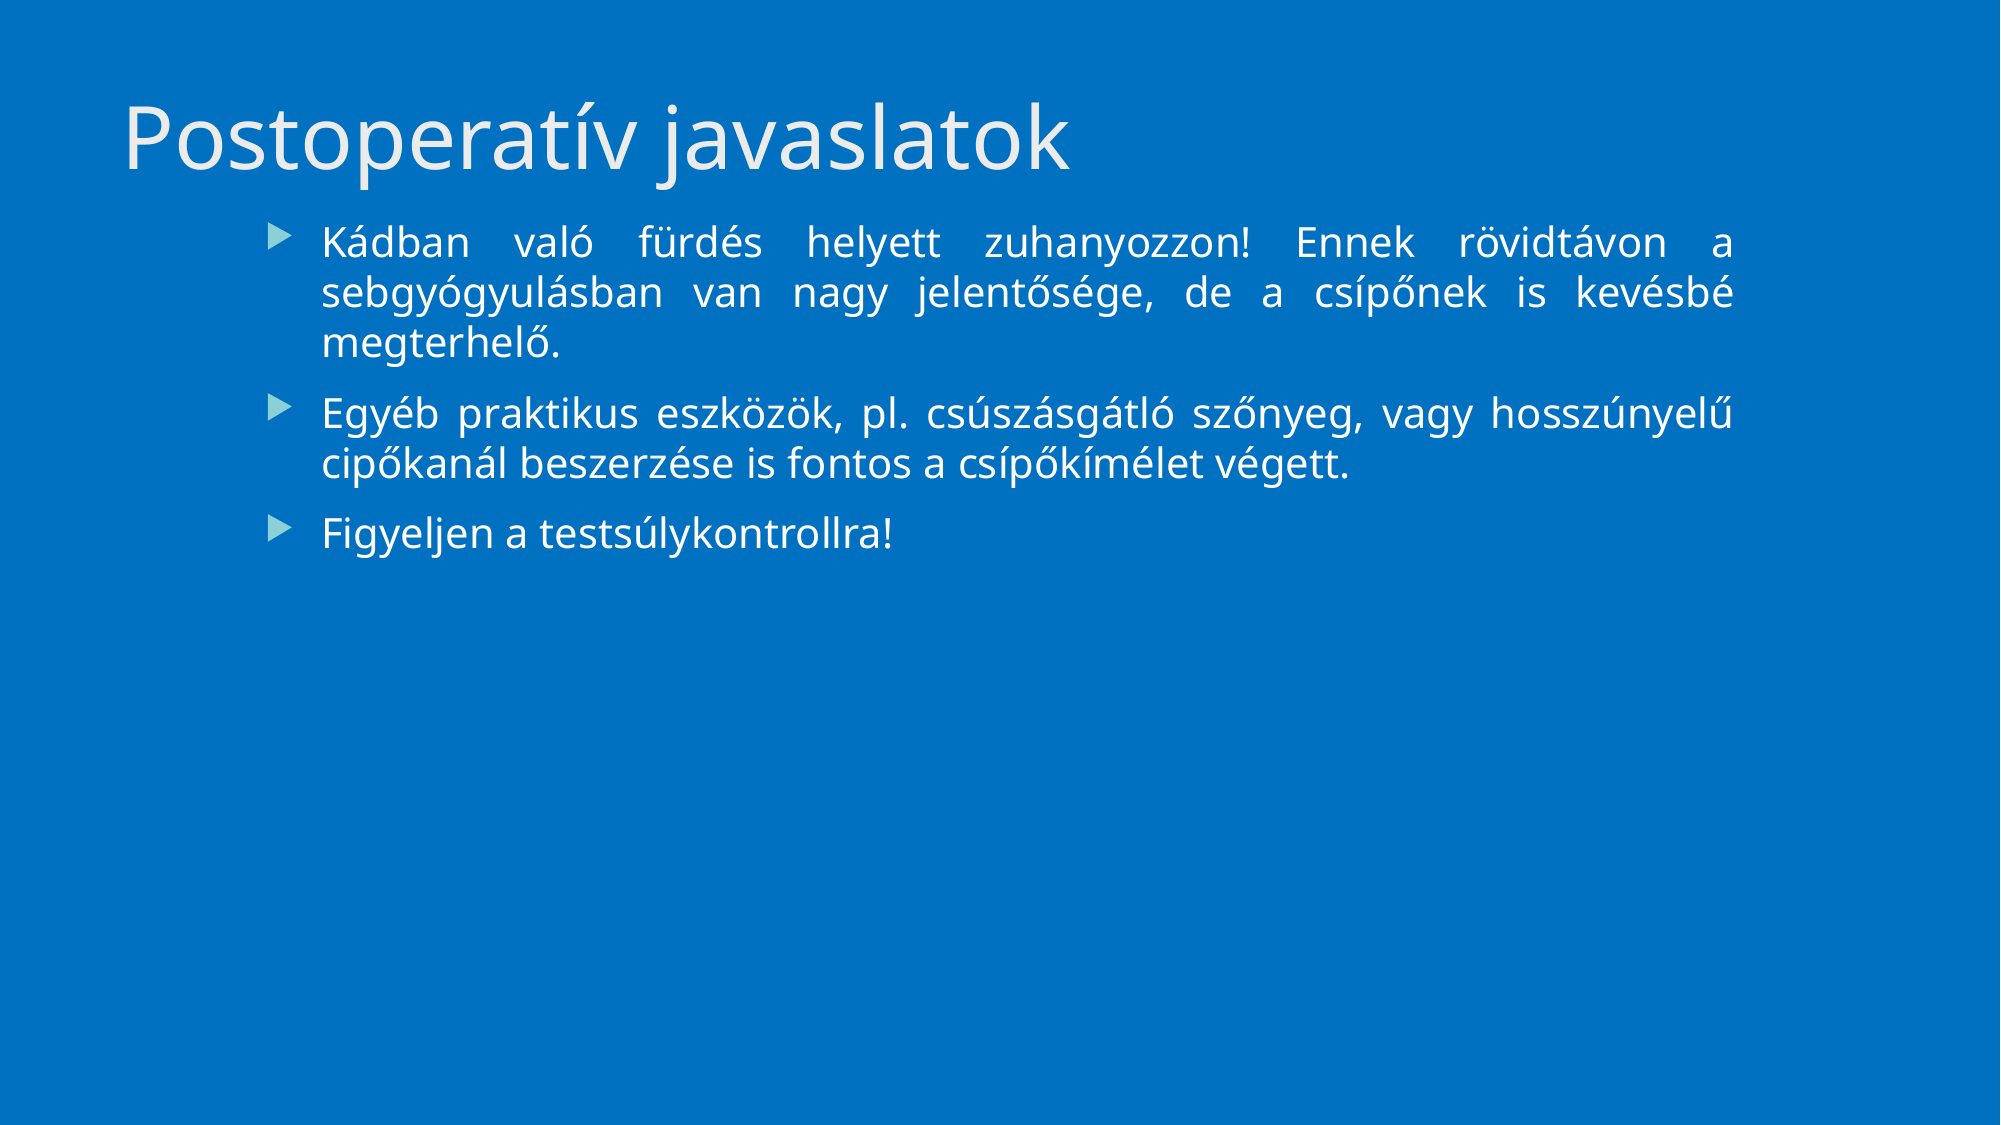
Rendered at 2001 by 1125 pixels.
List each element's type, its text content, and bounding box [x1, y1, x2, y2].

list Kádban való fürdés helyett zuhanyozzon! Ennek rövidtávon a sebgyógyulásban van nagy jelentősége, de a csípőnek is kevésbé megterhelő. Egyéb praktikus eszközök, pl. csúszásgátló szőnyeg, vagy hosszúnyelű cipőkanál beszerzése is fontos a csípőkímélet végett. Figyeljen a testsúlykontrollra! [249, 208, 1750, 1005]
title Postoperatív javaslatok [106, 74, 1649, 304]
